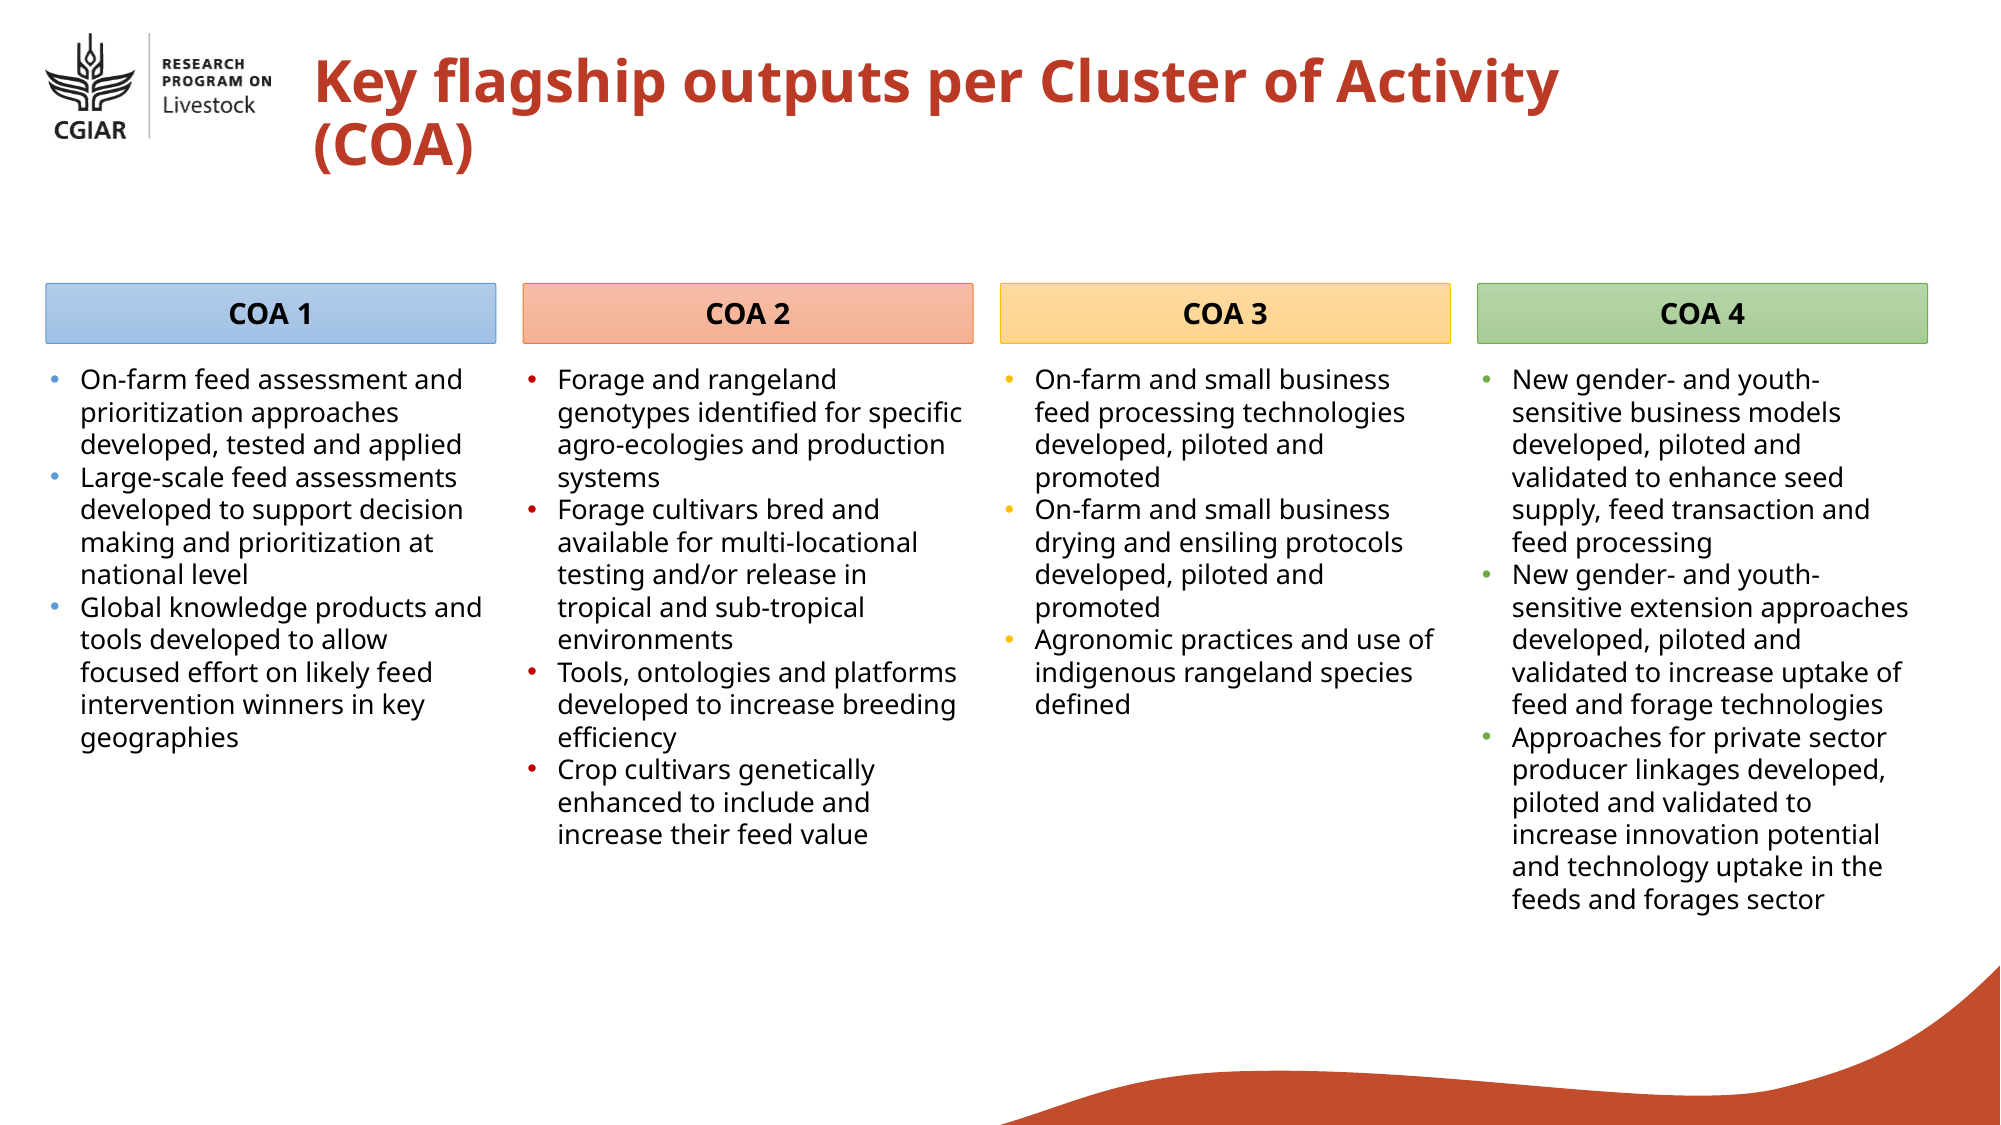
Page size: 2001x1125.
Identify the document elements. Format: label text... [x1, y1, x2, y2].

text_box On-farm and small business feed processing technologies developed, piloted and promoted On-farm and small business drying and ensiling protocols developed, piloted and promoted Agronomic practices and use of indigenous rangeland species defined [999, 350, 1451, 924]
text_box COA 4 [1477, 282, 1929, 344]
picture [45, 33, 271, 139]
text_box COA 2 [522, 282, 974, 344]
text_box New gender- and youth-sensitive business models developed, piloted and validated to enhance seed supply, feed transaction and feed processing New gender- and youth-sensitive extension approaches developed, piloted and validated to increase uptake of feed and forage technologies Approaches for private sector producer linkages developed, piloted and validated to increase innovation potential and technology uptake in the feeds and forages sector [1477, 350, 1929, 924]
text_box Forage and rangeland genotypes identified for specific agro-ecologies and production systems Forage cultivars bred and available for multi-locational testing and/or release in tropical and sub-tropical environments Tools, ontologies and platforms developed to increase breeding efficiency Crop cultivars genetically enhanced to include and increase their feed value [522, 350, 974, 924]
text_box COA 3 [999, 282, 1451, 344]
text_box COA 1 [45, 282, 497, 344]
text_box Key flagship outputs per Cluster of Activity (COA) [298, 44, 1703, 185]
text_box On-farm feed assessment and prioritization approaches developed, tested and applied Large-scale feed assessments developed to support decision making and prioritization at national level Global knowledge products and tools developed to allow focused effort on likely feed intervention winners in key geographies [45, 350, 497, 924]
